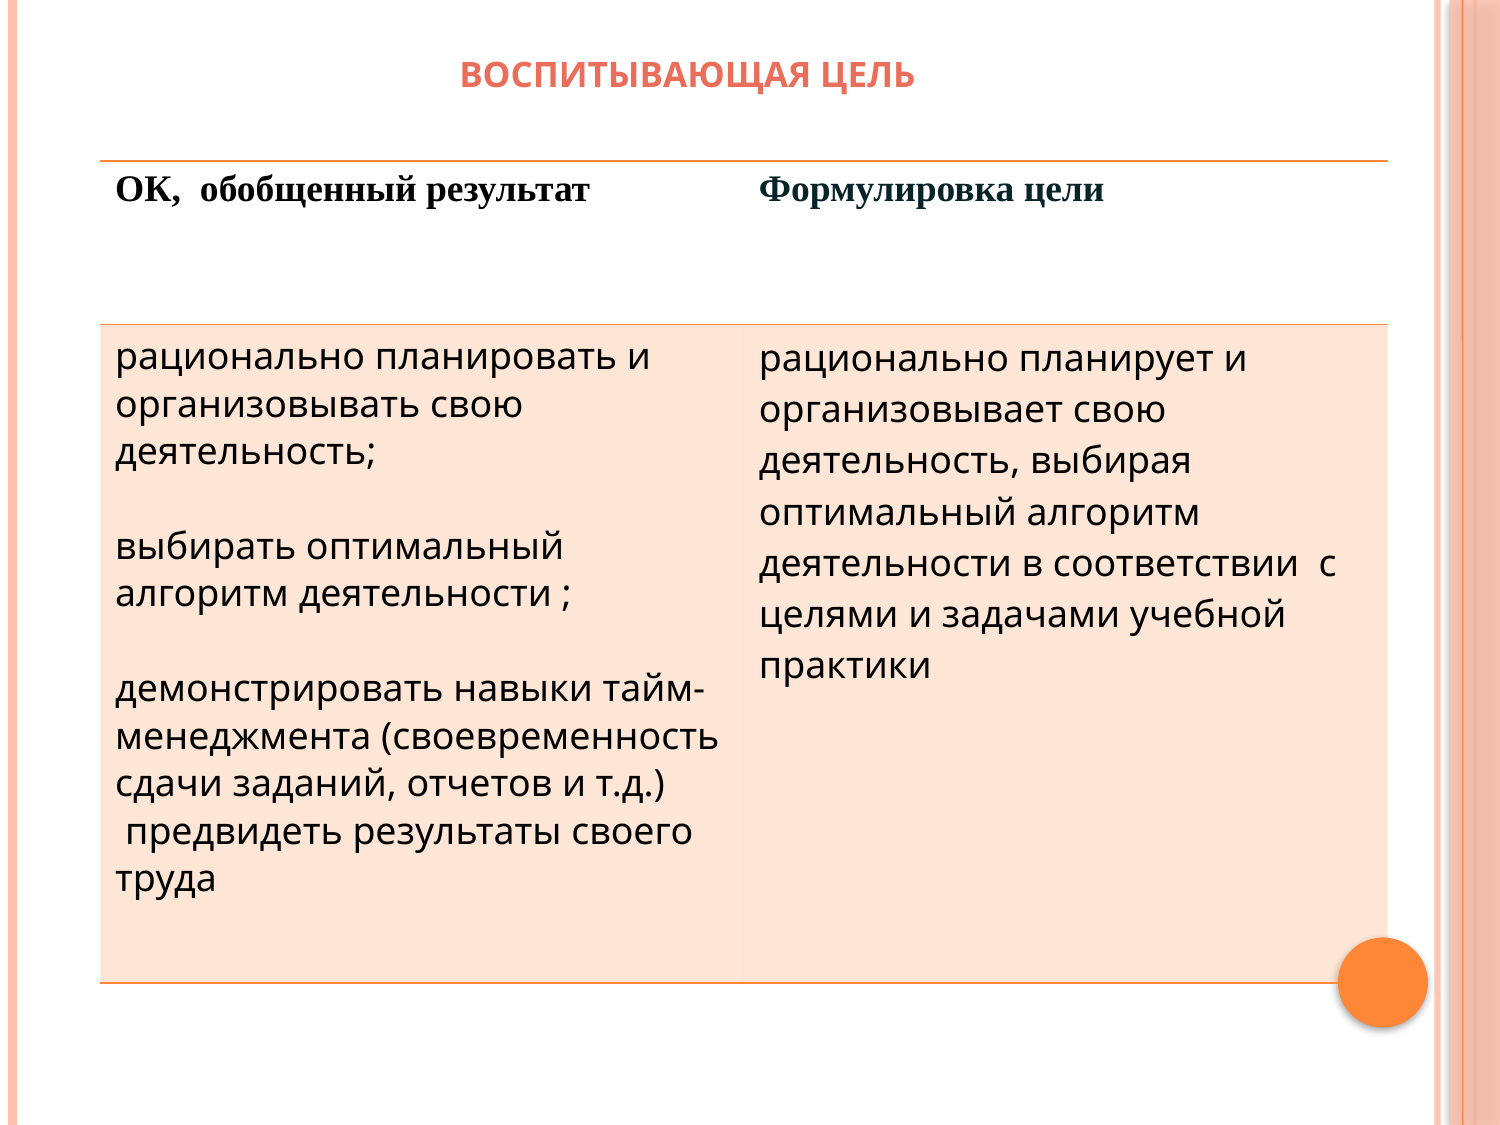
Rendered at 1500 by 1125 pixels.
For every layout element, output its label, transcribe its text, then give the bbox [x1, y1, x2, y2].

title Воспитывающая цель [75, 45, 1300, 102]
table_header ОК, обобщенный результат [100, 162, 744, 324]
table_header Формулировка цели [744, 162, 1388, 324]
table_cell рационально планирует и организовывает свою деятельность, выбирая оптимальный алгоритм деятельности в соответствии с целями и задачами учебной практики [744, 325, 1388, 982]
table_cell рационально планировать и организовывать свою деятельность; выбирать оптимальный алгоритм деятельности ; демонстрировать навыки тайм-менеджмента (своевременность сдачи заданий, отчетов и т.д.) предвидеть результаты своего труда [100, 325, 744, 982]
